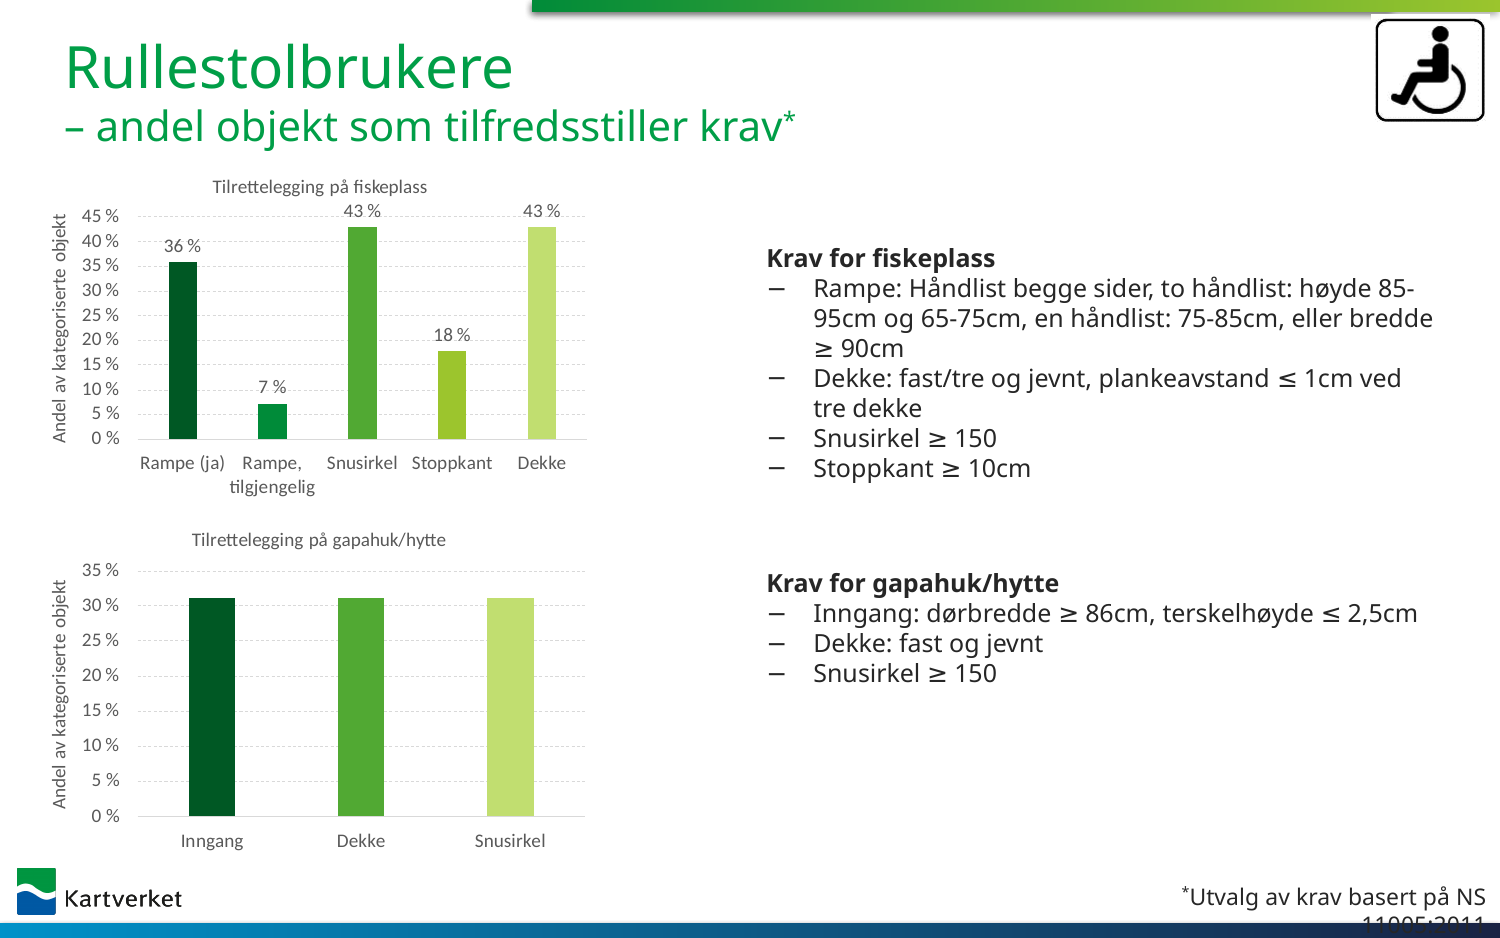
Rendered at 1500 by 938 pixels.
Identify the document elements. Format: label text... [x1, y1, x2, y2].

text_box *Utvalg av krav basert på NS 11005:2011 [1068, 873, 1500, 938]
text_box Krav for gapahuk/hytte Inngang: dørbredde ≥ 86cm, terskelhøyde ≤ 2,5cm Dekke: fast og jevnt Snusirkel ≥ 150 [751, 560, 1452, 695]
text_box Krav for fiskeplass Rampe: Håndlist begge sider, to håndlist: høyde 85-95cm og 65-75cm, en håndlist: 75-85cm, eller bredde ≥ 90cm Dekke: fast/tre og jevnt, plankeavstand ≤ 1cm ved tre dekke Snusirkel ≥ 150 Stoppkant ≥ 10cm [751, 235, 1452, 490]
text_box Rullestolbrukere – andel objekt som tilfredsstiller krav* [49, 29, 1431, 158]
picture [41, 520, 596, 859]
picture [41, 166, 598, 505]
picture [1371, 13, 1491, 127]
